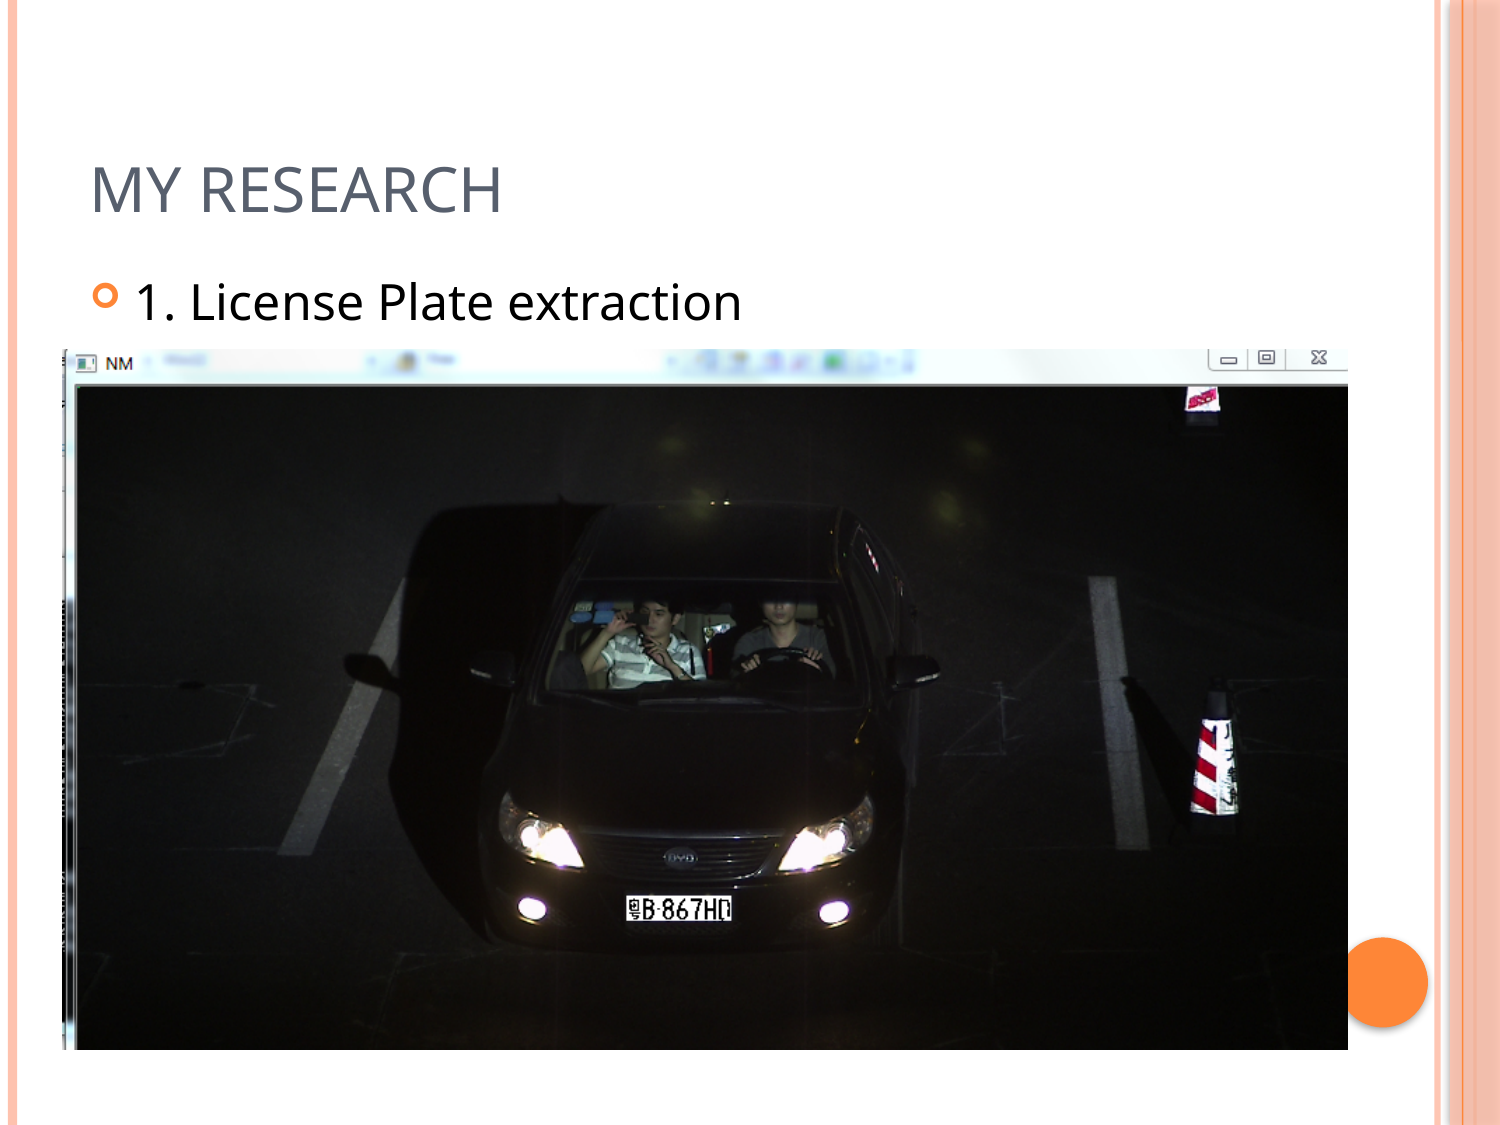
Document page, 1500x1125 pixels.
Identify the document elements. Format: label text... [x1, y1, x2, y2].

picture [61, 349, 1349, 1051]
list 1. License Plate extraction [75, 262, 1300, 346]
title My research [75, 45, 1300, 233]
